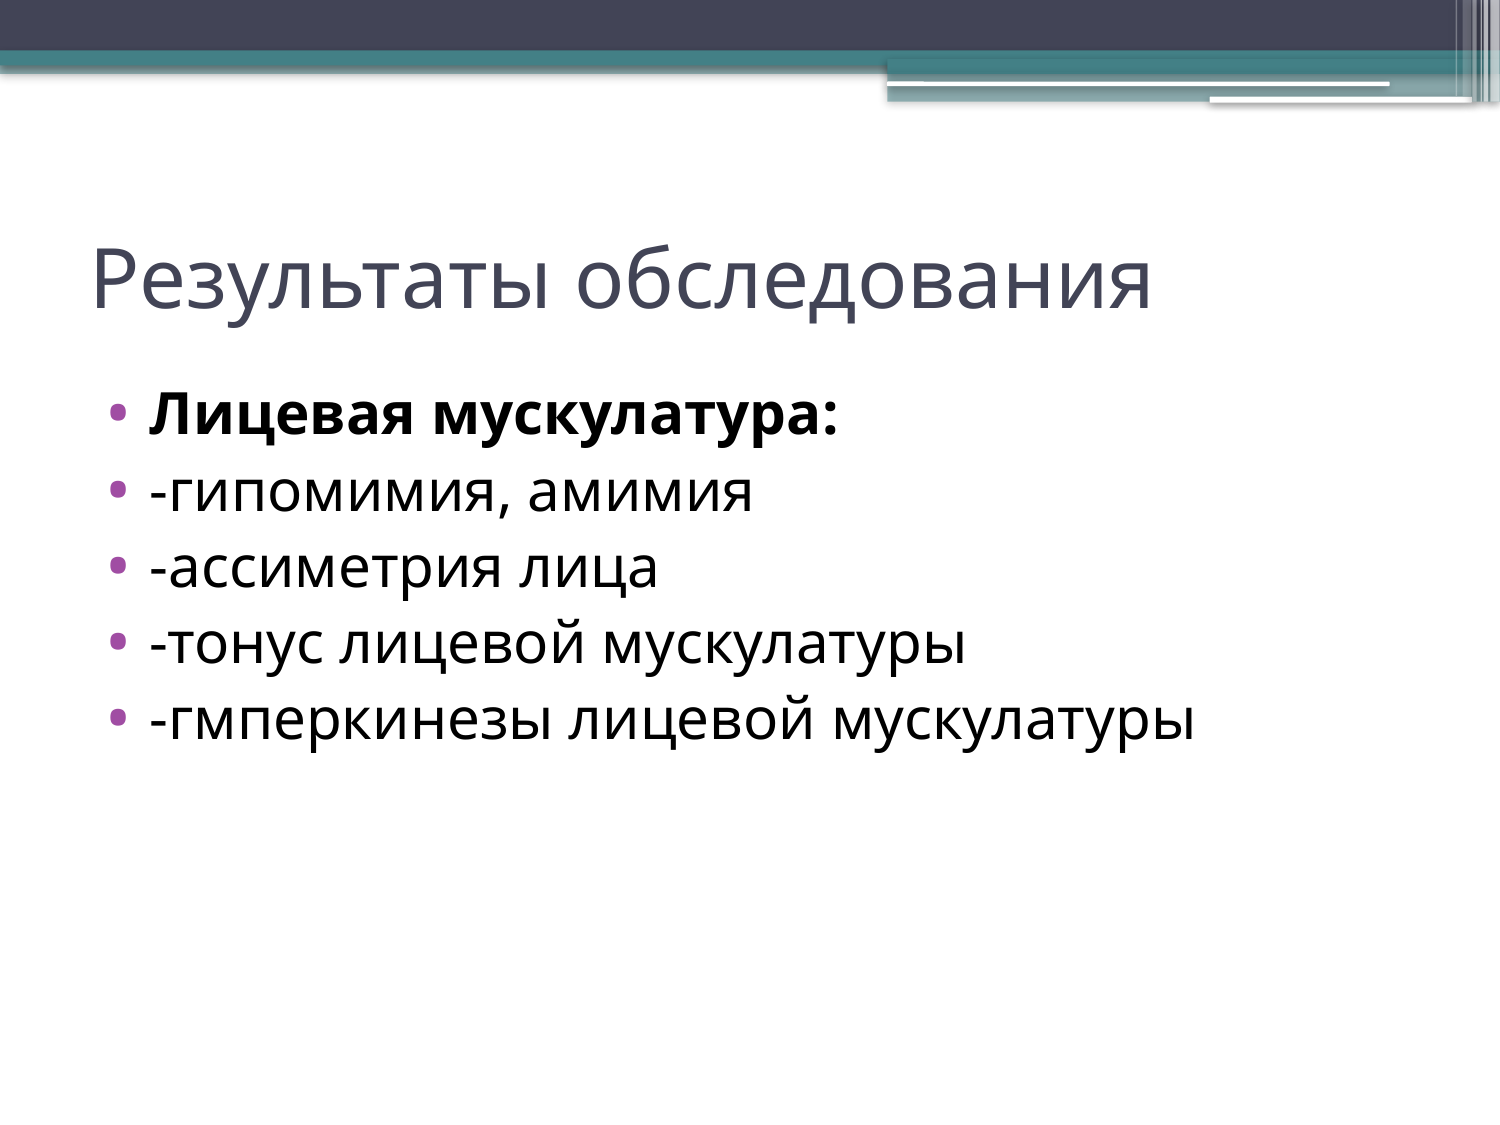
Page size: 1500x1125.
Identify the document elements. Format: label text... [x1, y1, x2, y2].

title Результаты обследования [75, 187, 1425, 363]
list Лицевая мускулатура: -гипомимия, амимия -ассиметрия лица -тонус лицевой мускулатуры -гмперкинезы лицевой мускулатуры [75, 368, 1425, 1079]
